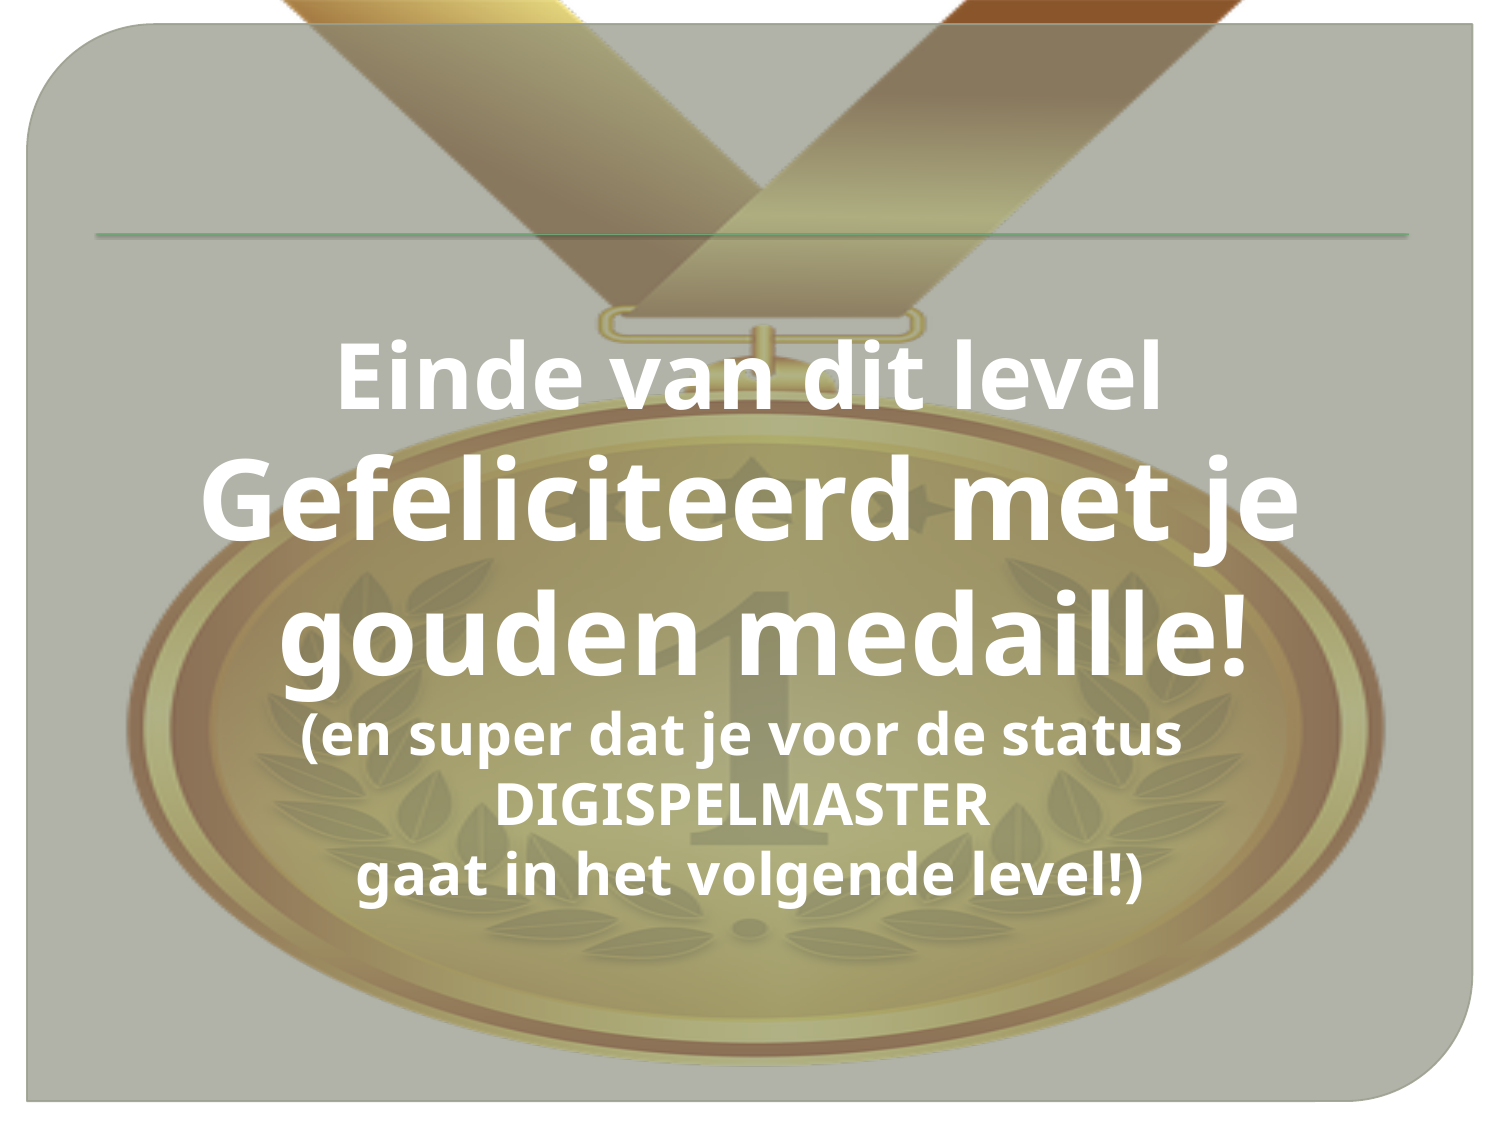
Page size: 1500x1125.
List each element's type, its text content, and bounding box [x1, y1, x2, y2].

picture [0, 0, 1500, 1125]
list Einde van dit level Gefeliciteerd met je gouden medaille! (en super dat je voor de status DIGISPELMASTER gaat in het volgende level!) [75, 90, 1425, 1125]
